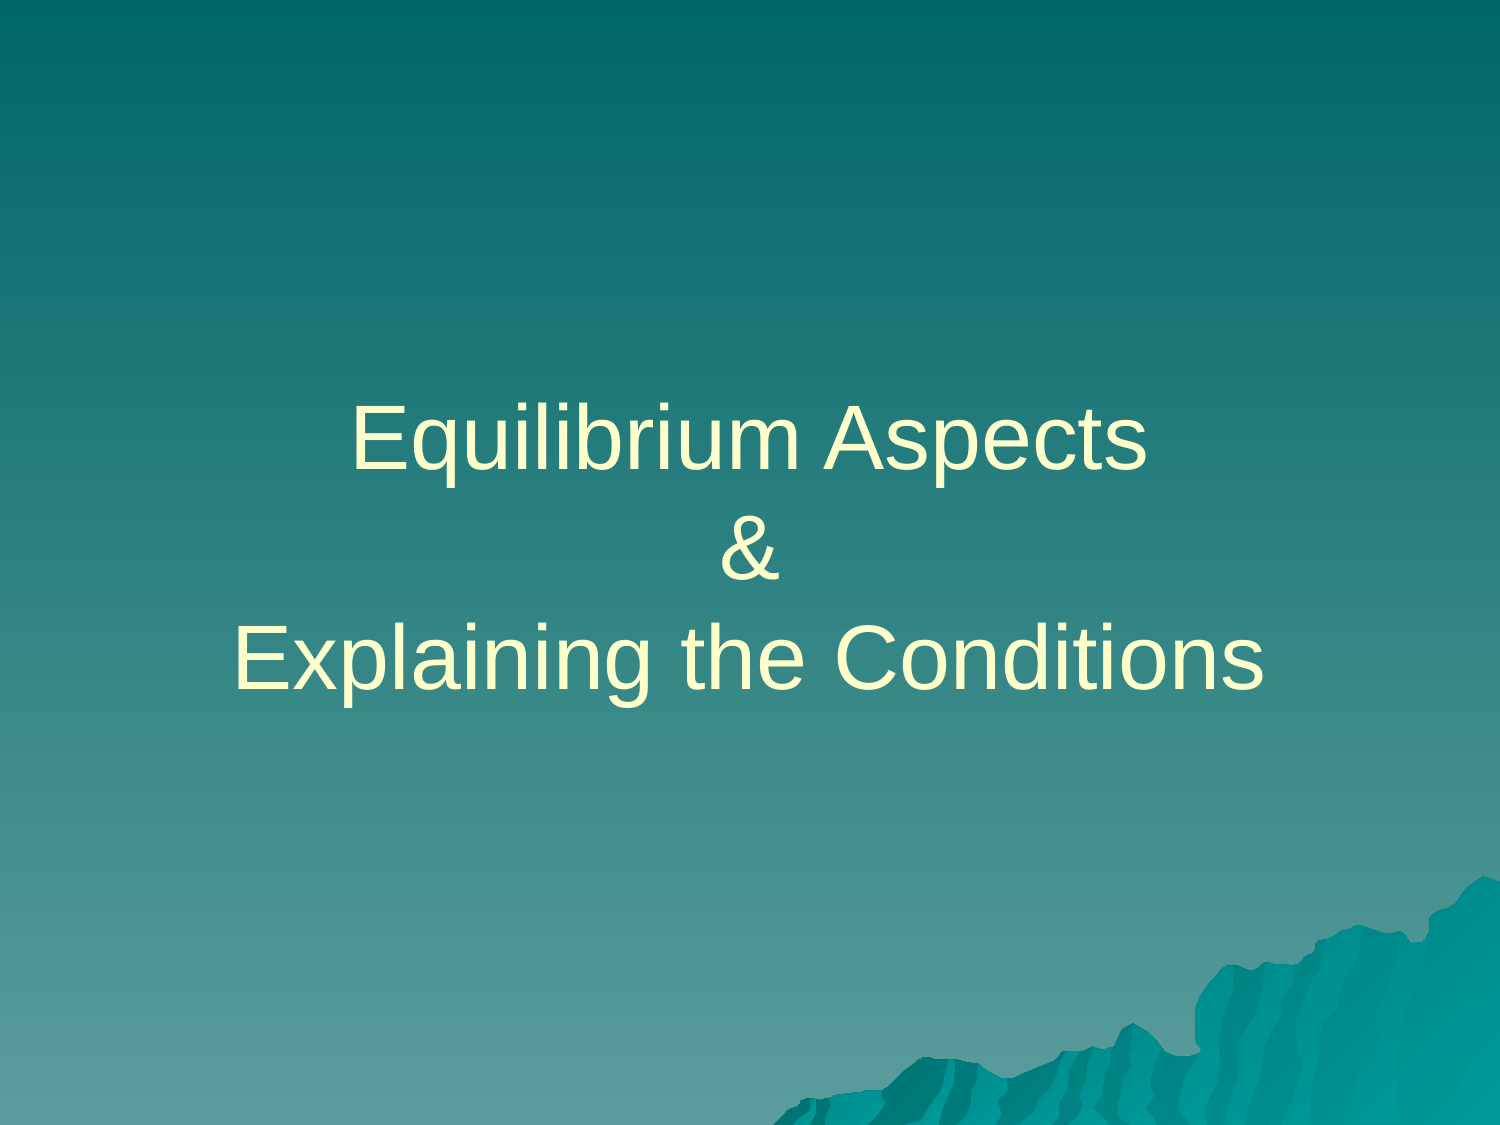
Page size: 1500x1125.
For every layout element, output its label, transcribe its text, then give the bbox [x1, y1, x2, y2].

title Equilibrium Aspects & Explaining the Conditions [74, 361, 1426, 835]
